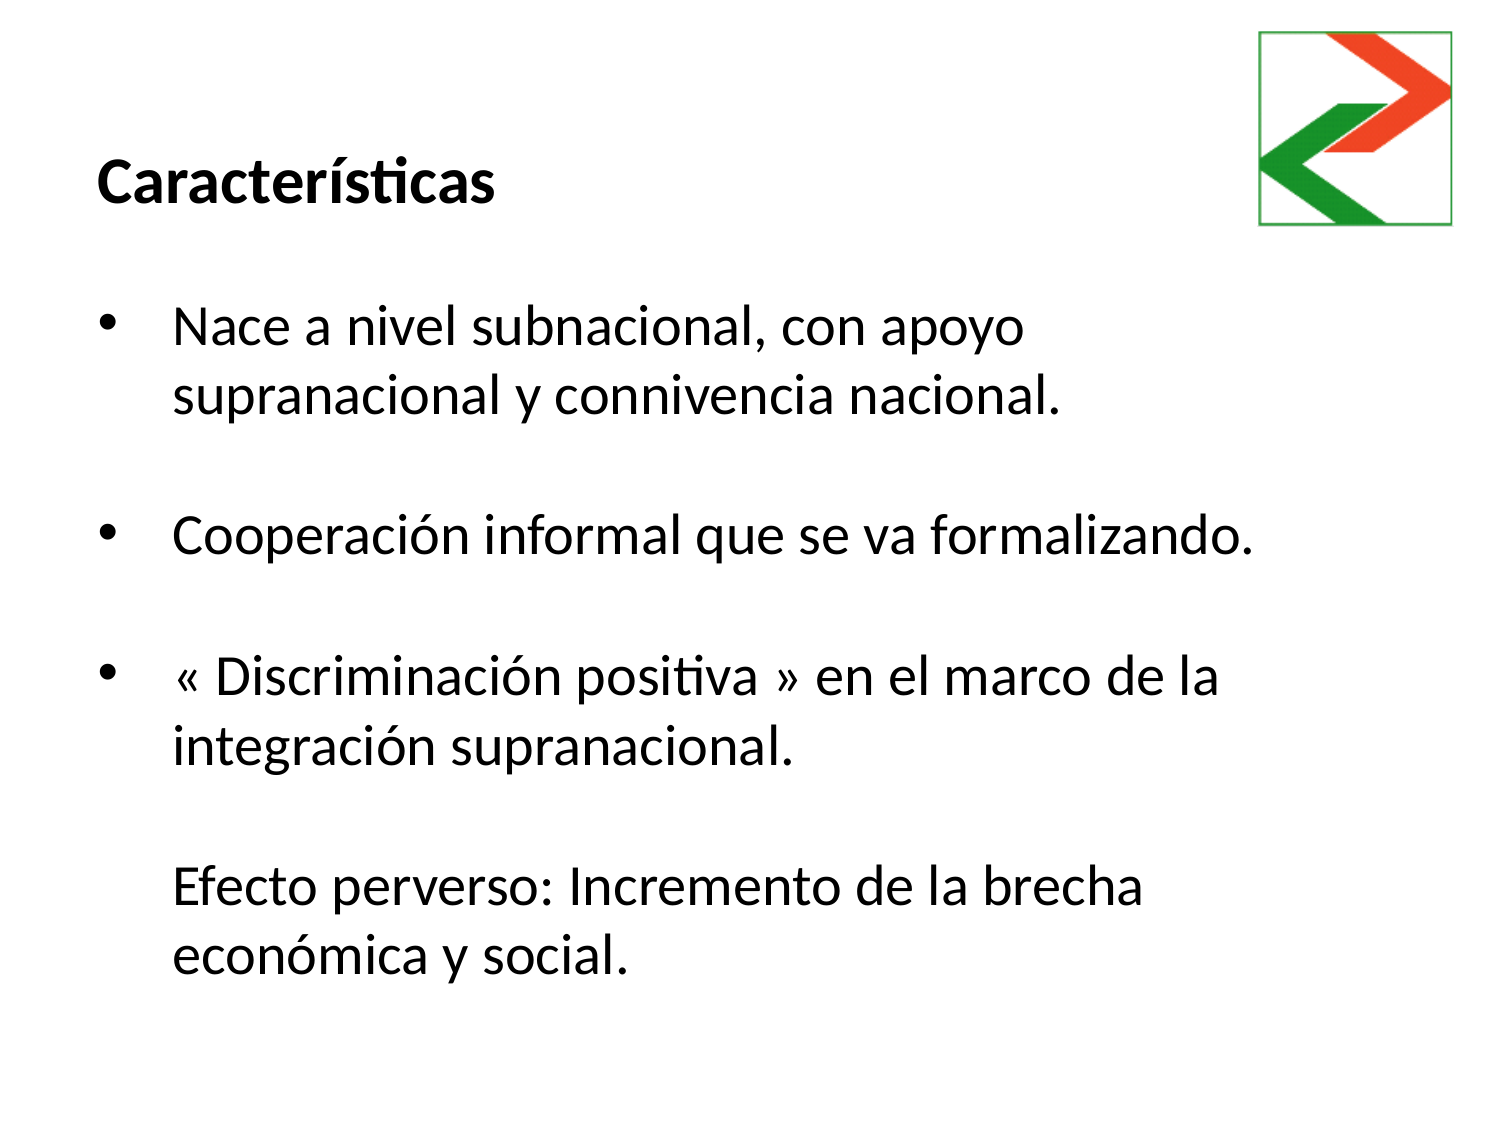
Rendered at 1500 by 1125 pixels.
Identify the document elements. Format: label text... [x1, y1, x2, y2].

text_box Características Nace a nivel subnacional, con apoyo supranacional y connivencia nacional. Cooperación informal que se va formalizando. « Discriminación positiva » en el marco de la integración supranacional. Efecto perverso: Incremento de la brecha económica y social. [82, 129, 1350, 1074]
picture [1257, 30, 1454, 228]
